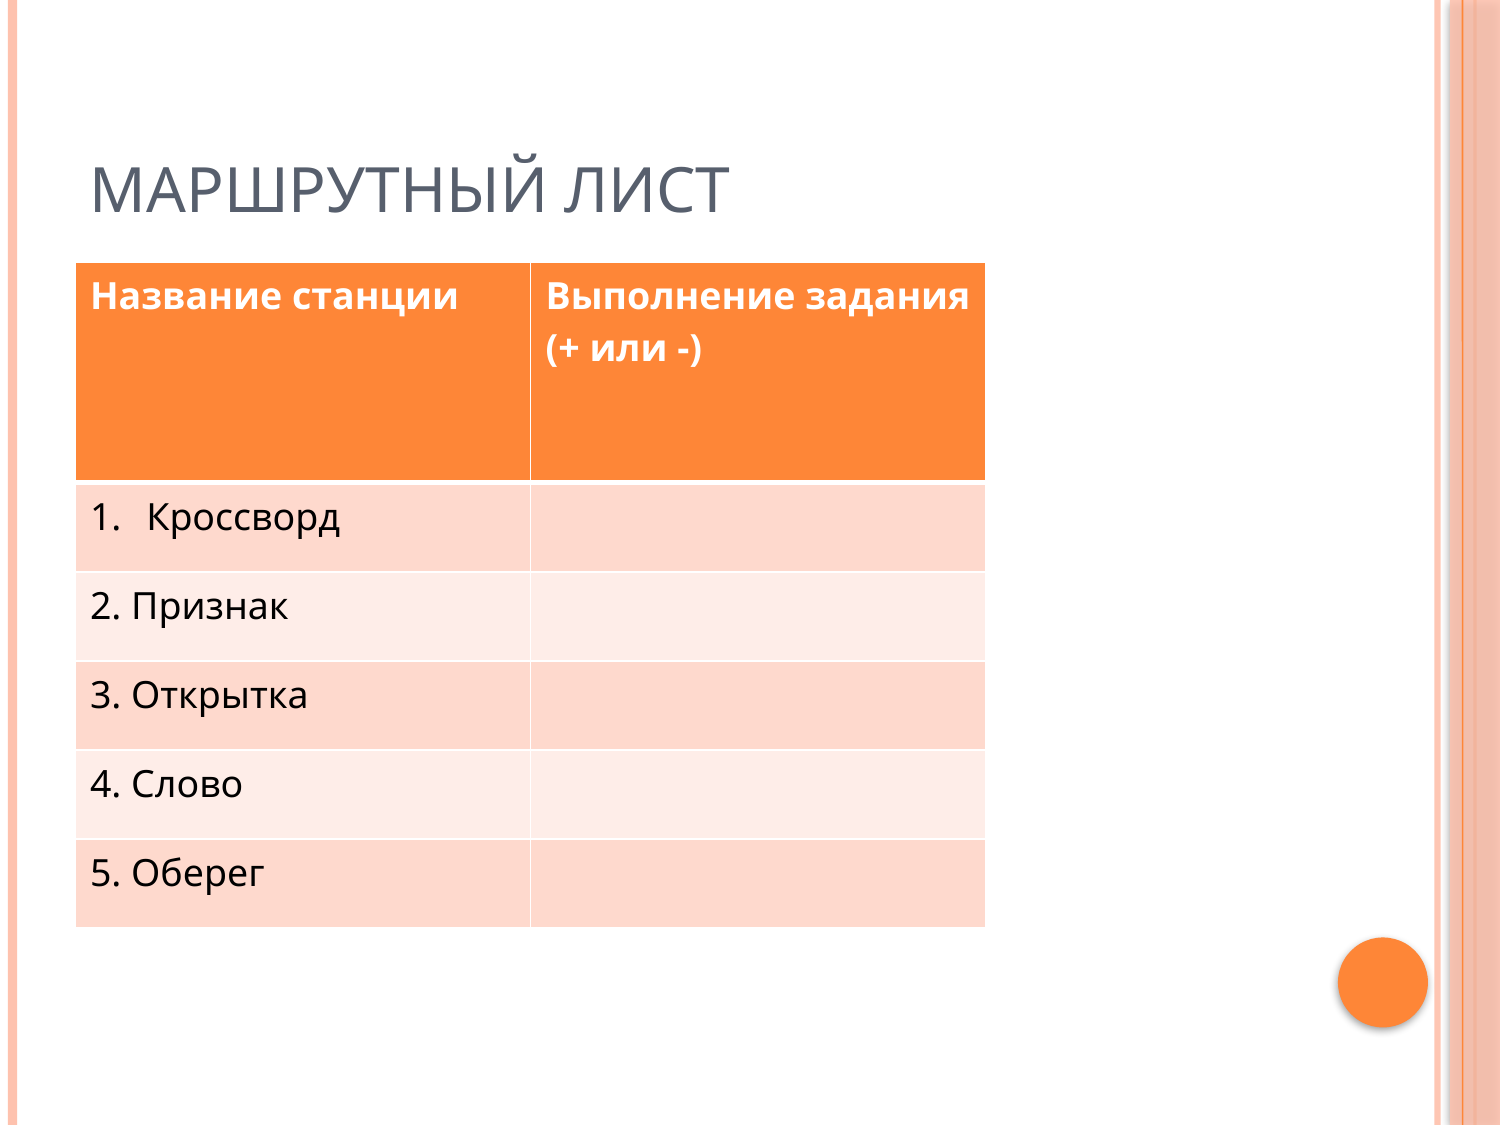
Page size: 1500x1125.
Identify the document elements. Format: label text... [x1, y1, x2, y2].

table_cell [531, 573, 985, 660]
table_cell 4. Слово [76, 751, 530, 838]
table_cell [531, 485, 985, 571]
table_header Выполнение задания (+ или -) [531, 263, 985, 480]
table_cell [531, 840, 985, 927]
table_cell 3. Открытка [76, 662, 530, 749]
table_cell [531, 662, 985, 749]
table_cell 5. Оберег [76, 840, 530, 927]
table_cell [531, 751, 985, 838]
table_cell 2. Признак [76, 573, 530, 660]
title Маршрутный лист [75, 45, 1300, 233]
table_cell Кроссворд [76, 485, 530, 571]
table_header Название станции [76, 263, 530, 480]
